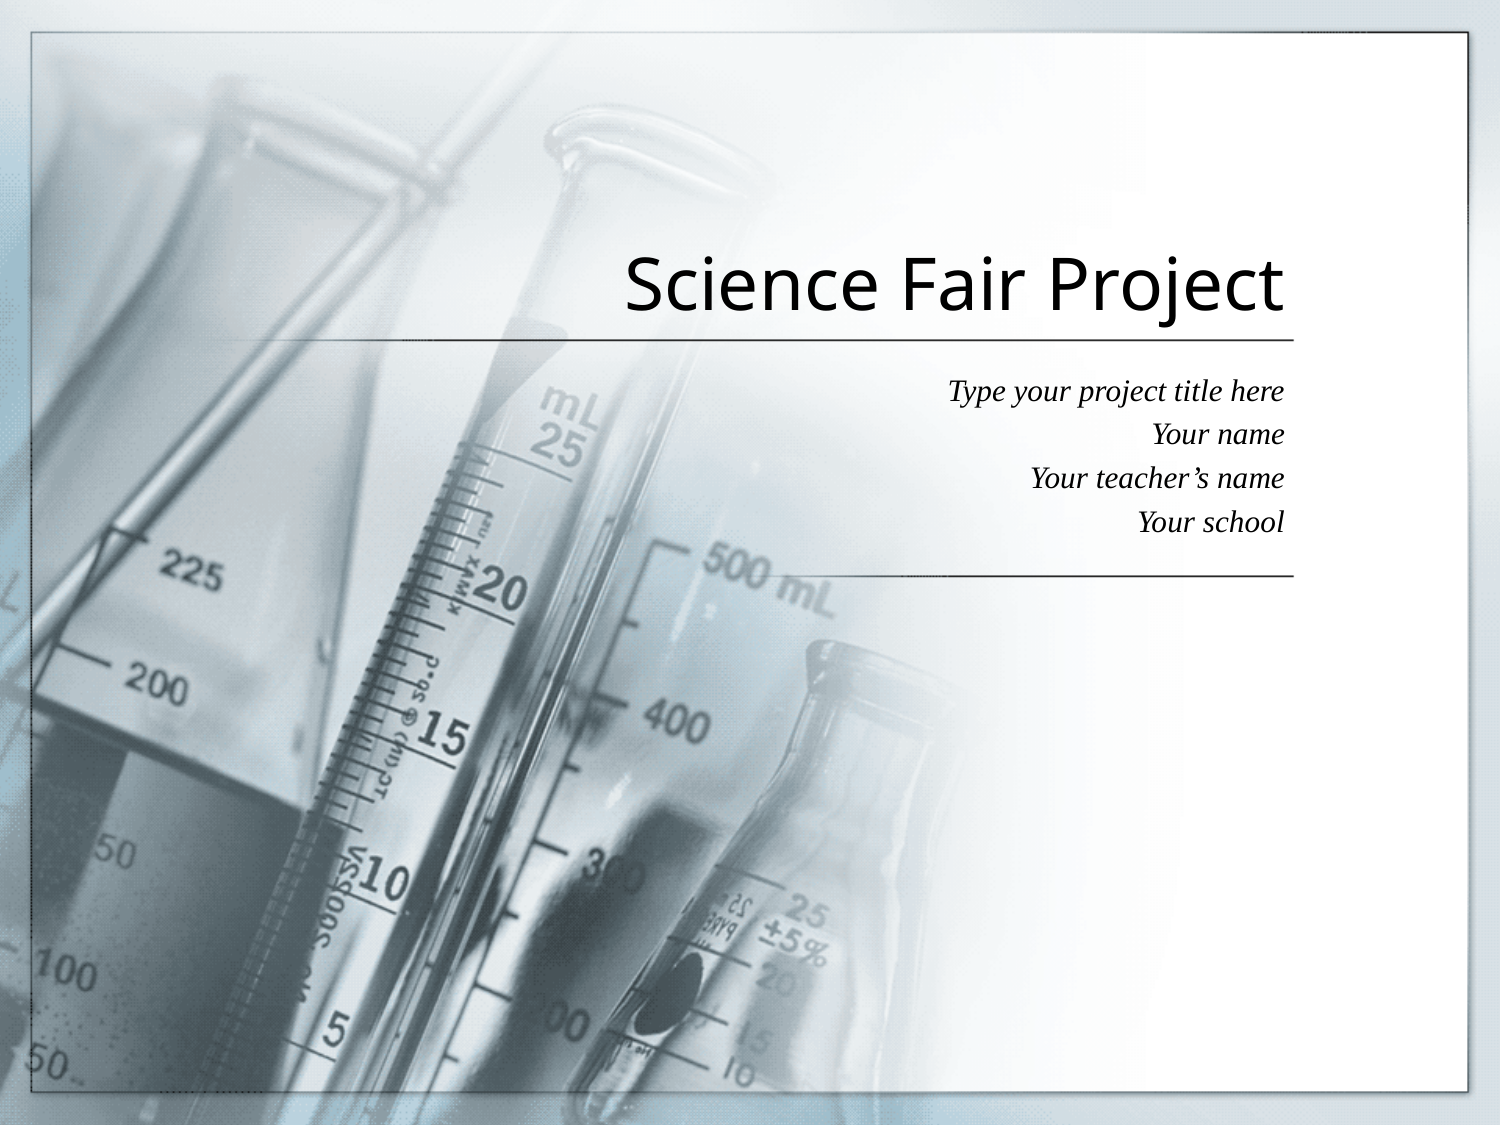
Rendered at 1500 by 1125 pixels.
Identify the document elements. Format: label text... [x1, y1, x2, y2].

picture [0, 0, 1500, 1125]
subtitle Type your project title here Your name Your teacher’s name Your school [237, 362, 1301, 688]
title Science Fair Project [0, 137, 1301, 426]
